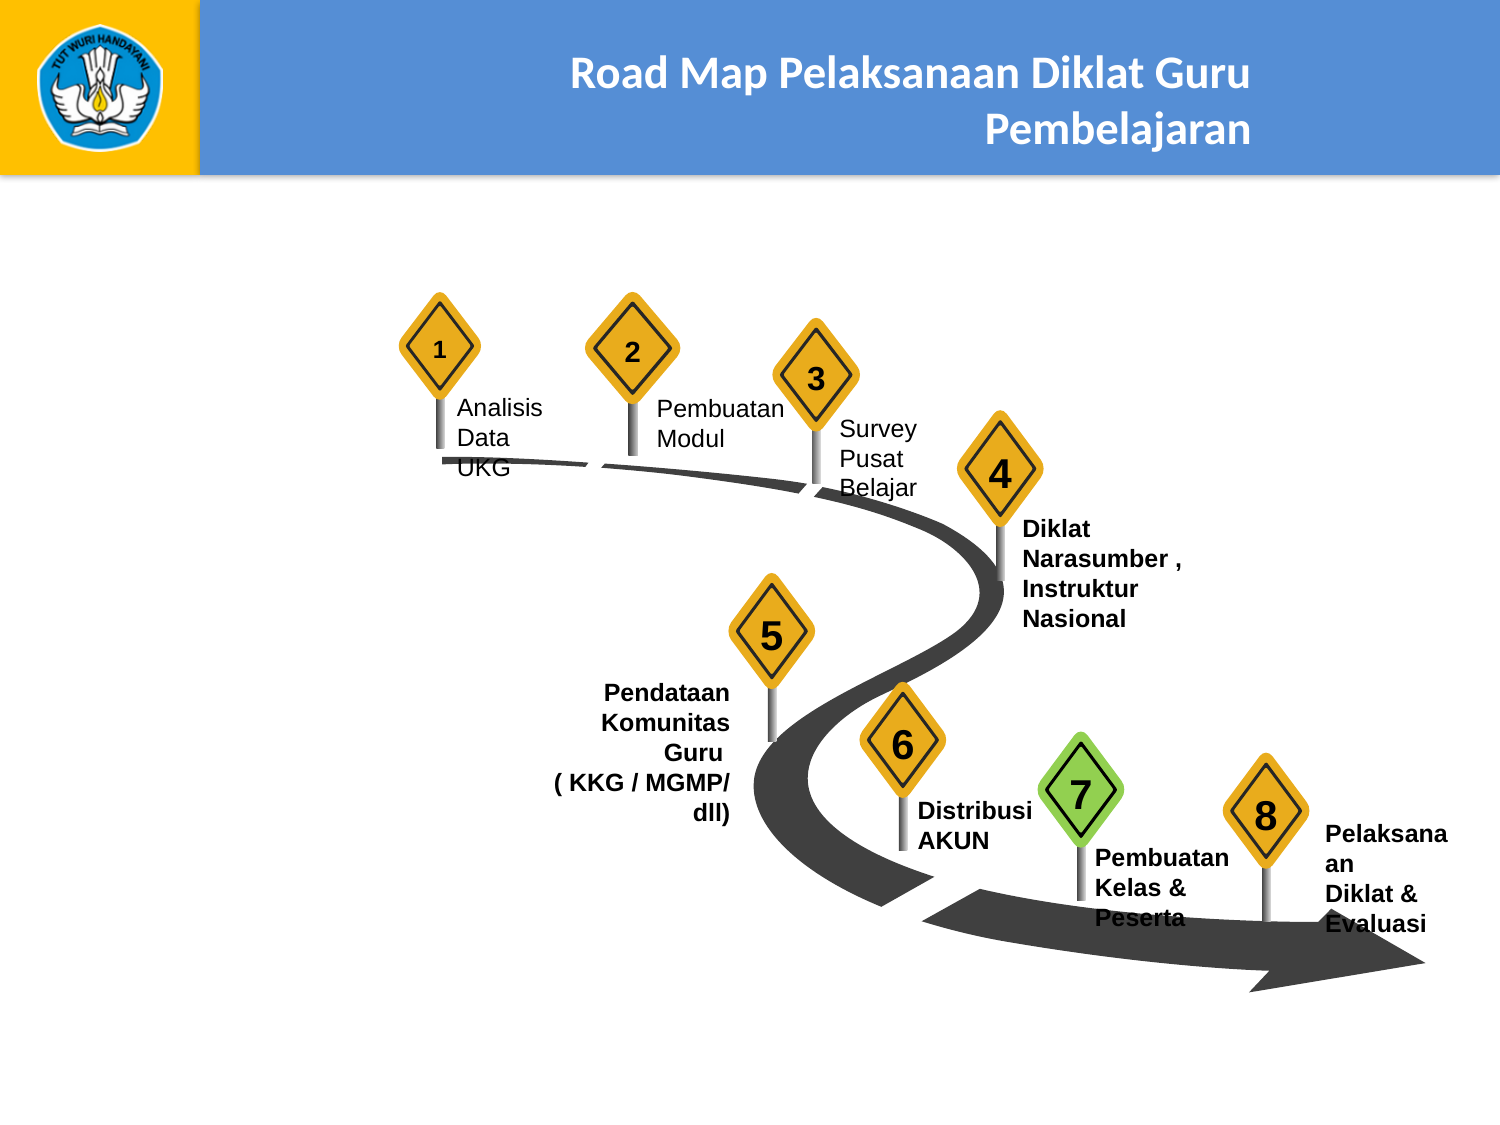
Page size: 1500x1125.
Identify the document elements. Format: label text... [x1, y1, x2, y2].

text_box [583, 290, 682, 456]
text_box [955, 408, 1045, 581]
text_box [441, 455, 1426, 993]
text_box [858, 680, 948, 852]
picture [37, 24, 163, 152]
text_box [1221, 751, 1311, 923]
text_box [727, 571, 817, 743]
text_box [397, 290, 483, 450]
text_box Analisis Data UKG [487, 384, 578, 454]
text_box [1036, 730, 1126, 901]
text_box Pembuatan Modul [686, 385, 766, 454]
text_box Pelaksanaan Diklat & Evaluasi [1430, 810, 1466, 945]
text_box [771, 316, 862, 484]
title Road Map Pelaksanaan Diklat Guru Pembelajaran [505, 33, 1267, 163]
text_box Survey Pusat Belajar [866, 404, 959, 454]
